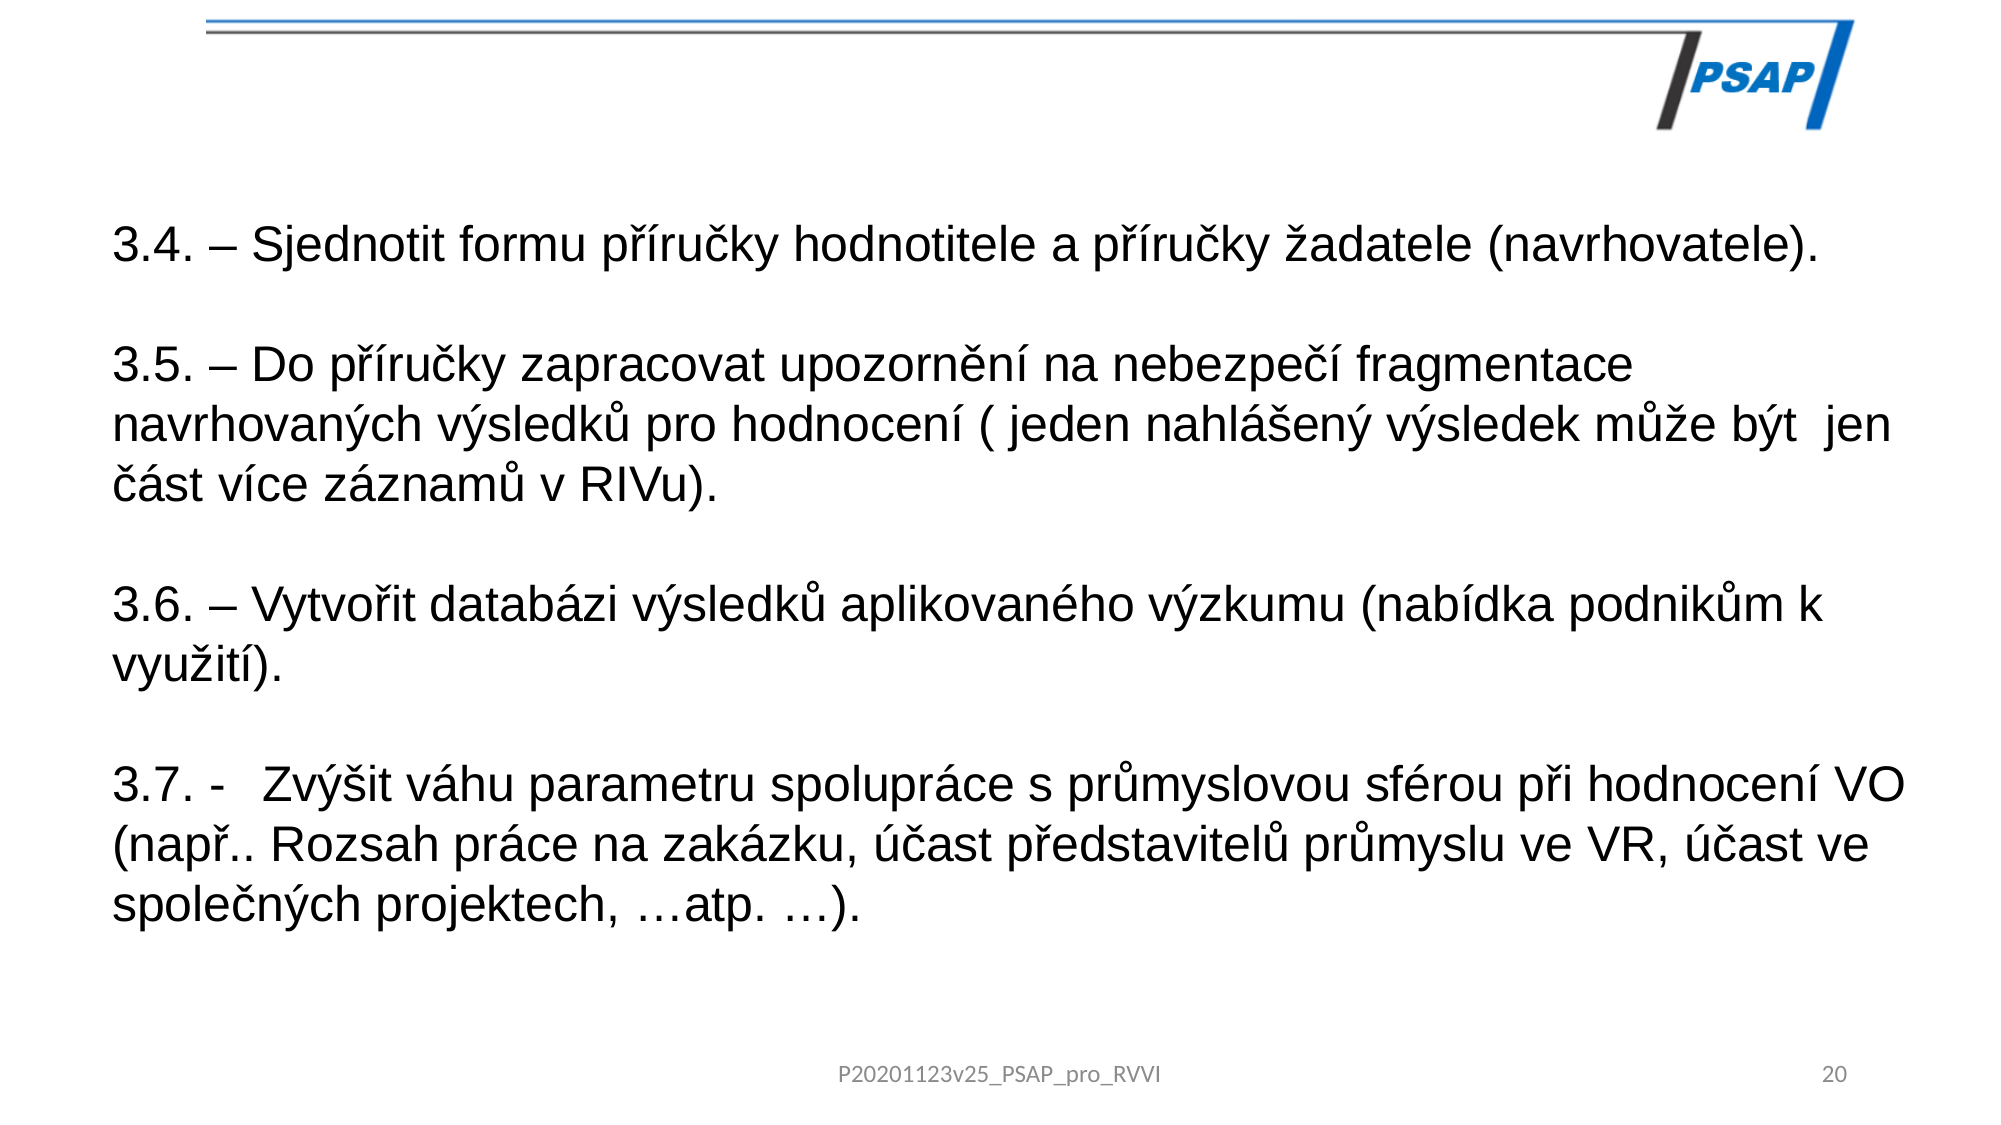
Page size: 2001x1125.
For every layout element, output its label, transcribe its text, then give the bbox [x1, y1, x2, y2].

footer P20201123v25_PSAP_pro_RVVI [662, 1042, 1338, 1103]
picture [206, 0, 1863, 142]
slide_number 20 [1412, 1042, 1863, 1103]
text_box 3.4. – Sjednotit formu příručky hodnotitele a příručky žadatele (navrhovatele). 3.5. – Do příručky zapracovat upozornění na nebezpečí fragmentace navrhovaných výsledků pro hodnocení ( jeden nahlášený výsledek může být jen část více záznamů v RIVu). 3.6. – Vytvořit databázi výsledků aplikovaného výzkumu (nabídka podnikům k využití). 3.7. - Zvýšit váhu parametru spolupráce s průmyslovou sférou při hodnocení VO (např.. Rozsah práce na zakázku, účast představitelů průmyslu ve VR, účast ve společných projektech, …atp. …). [97, 204, 1930, 940]
